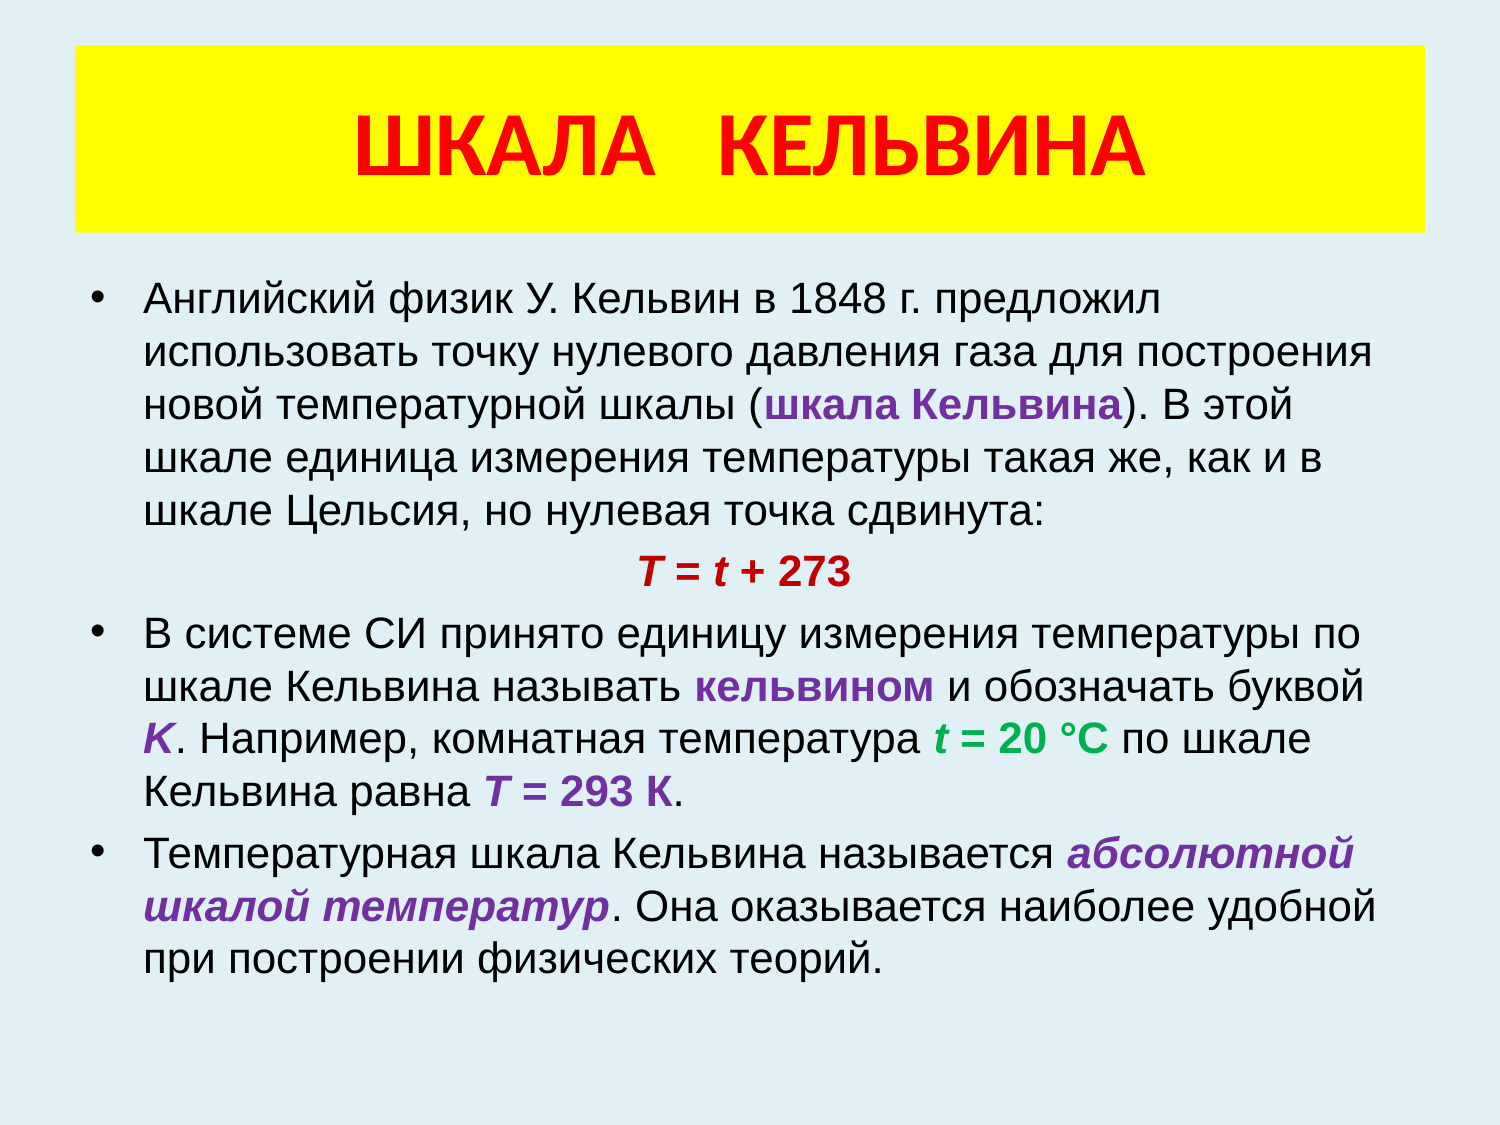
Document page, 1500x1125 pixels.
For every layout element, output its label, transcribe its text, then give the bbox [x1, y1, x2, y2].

list Английский физик У. Кельвин в 1848 г. предложил использовать точку нулевого давления газа для построения новой температурной шкалы (шкала Кельвина). В этой шкале единица измерения температуры такая же, как и в шкале Цельсия, но нулевая точка сдвинута: T = t + 273 В системе СИ принято единицу измерения температуры по шкале Кельвина называть кельвином и обозначать буквой K. Например, комнатная температура t = 20 °С по шкале Кельвина равна T = 293 К. Температурная шкала Кельвина называется абсолютной шкалой температур. Она оказывается наиболее удобной при построении физических теорий. [75, 262, 1425, 1005]
title ШКАЛА КЕЛЬВИНА [75, 45, 1425, 233]
